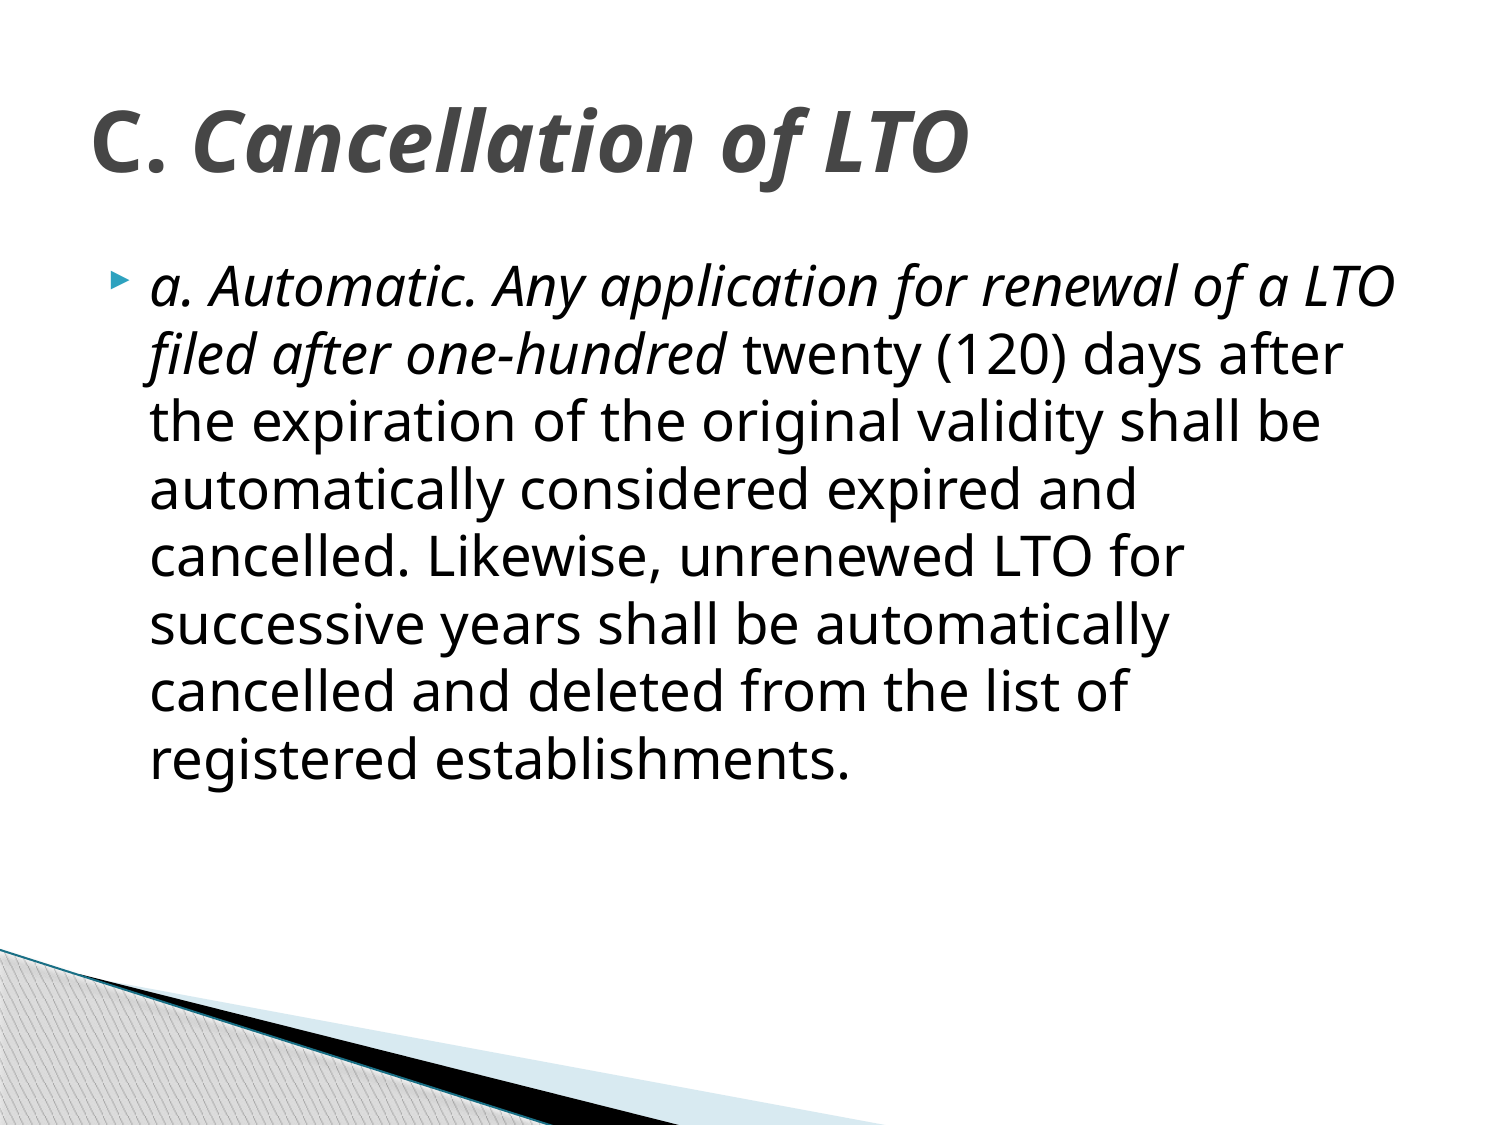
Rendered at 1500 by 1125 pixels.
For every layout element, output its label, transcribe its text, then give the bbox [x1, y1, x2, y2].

title C. Cancellation of LTO [75, 45, 1425, 233]
list a. Automatic. Any application for renewal of a LTO filed after one-hundred twenty (120) days after the expiration of the original validity shall be automatically considered expired and cancelled. Likewise, unrenewed LTO for successive years shall be automatically cancelled and deleted from the list of registered establishments. [75, 243, 1425, 986]
